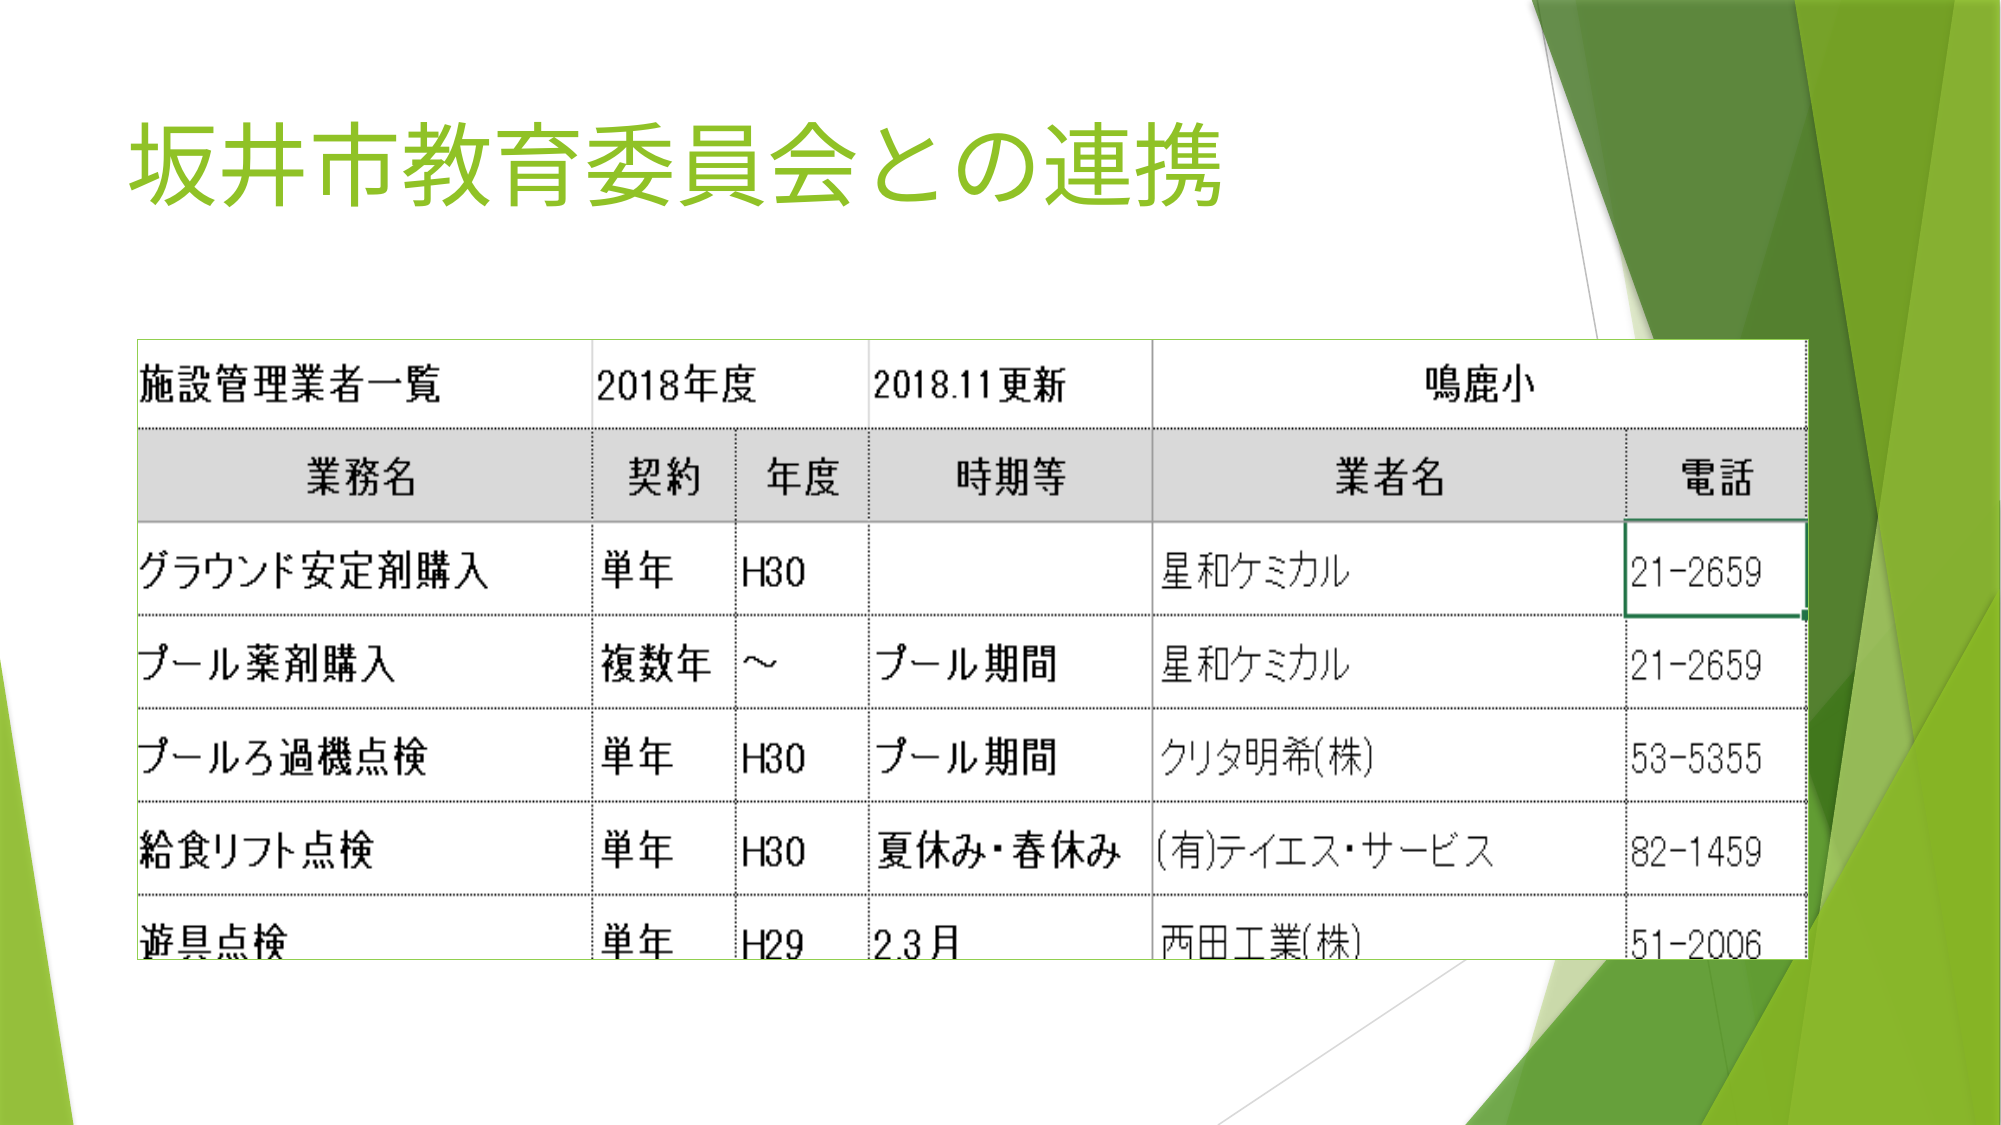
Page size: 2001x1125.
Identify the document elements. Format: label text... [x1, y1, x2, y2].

picture [136, 339, 1810, 960]
title 坂井市教育委員会との連携 [111, 99, 1522, 317]
